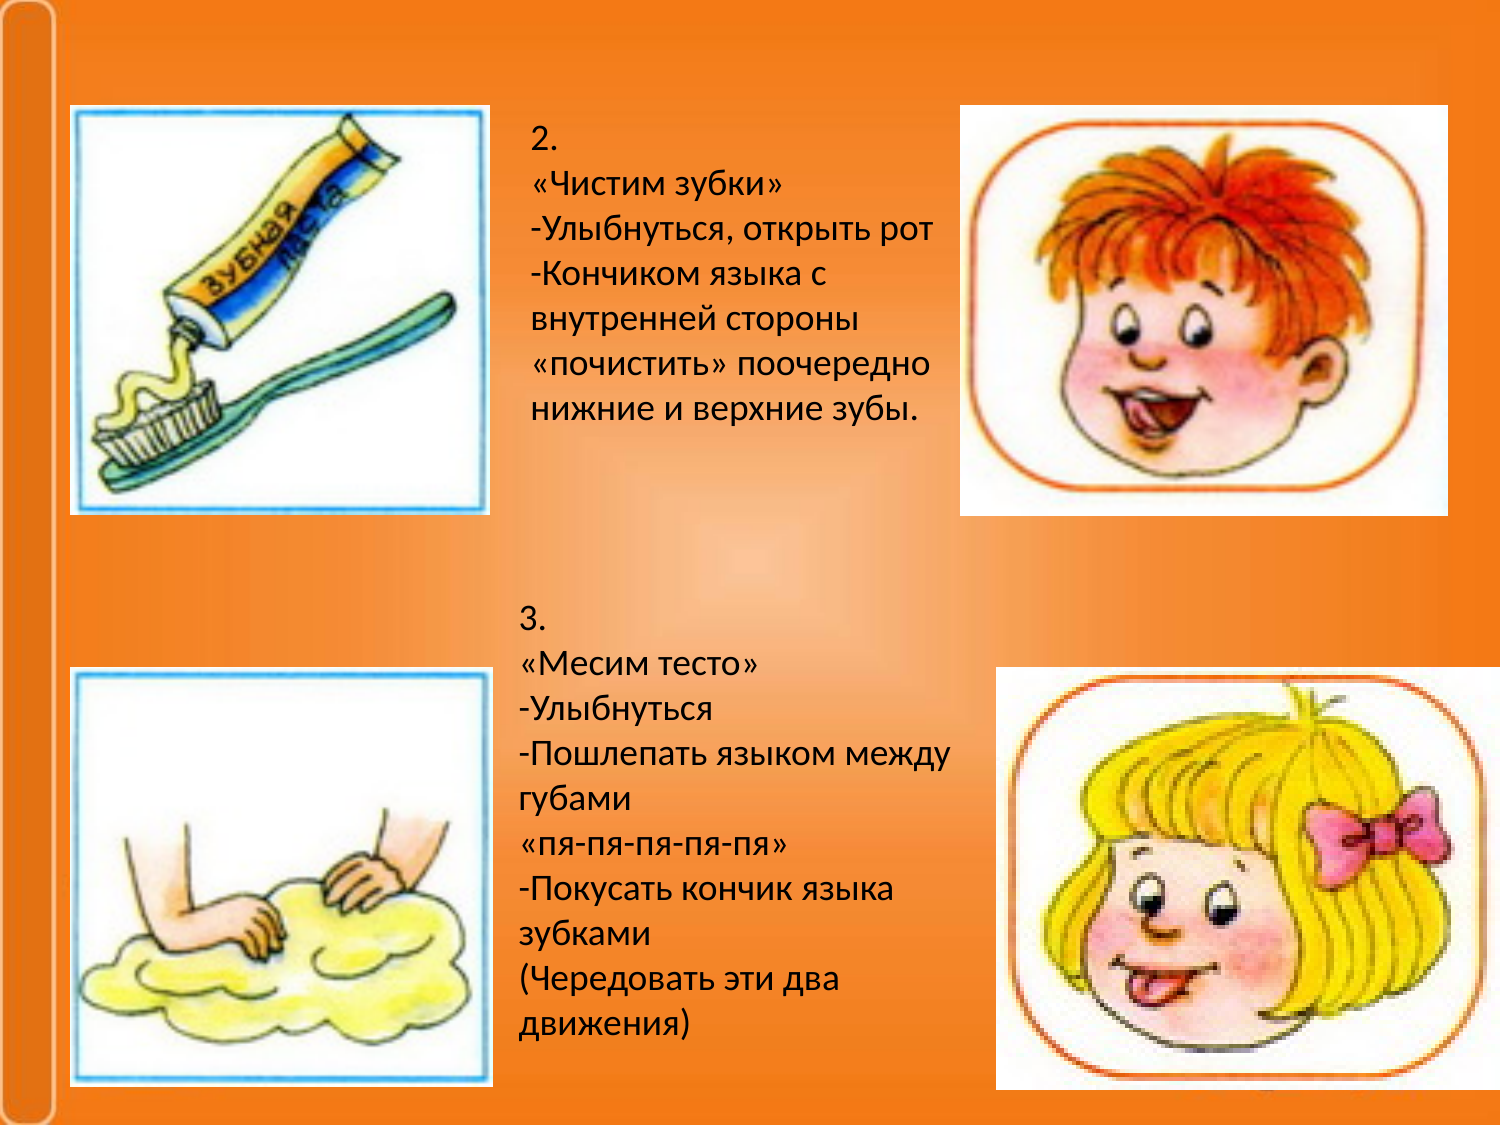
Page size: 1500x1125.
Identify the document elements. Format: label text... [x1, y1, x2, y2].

text_box 2. «Чистим зубки» -Улыбнуться, открыть рот -Кончиком языка с внутренней стороны «почистить» поочередно нижние и верхние зубы. [515, 105, 958, 436]
picture [0, 0, 1500, 1125]
text_box 3. «Месим тесто» -Улыбнуться -Пошлепать языком между губами «пя-пя-пя-пя-пя» -Покусать кончик языка зубками (Чередовать эти два движения) [503, 585, 985, 1051]
